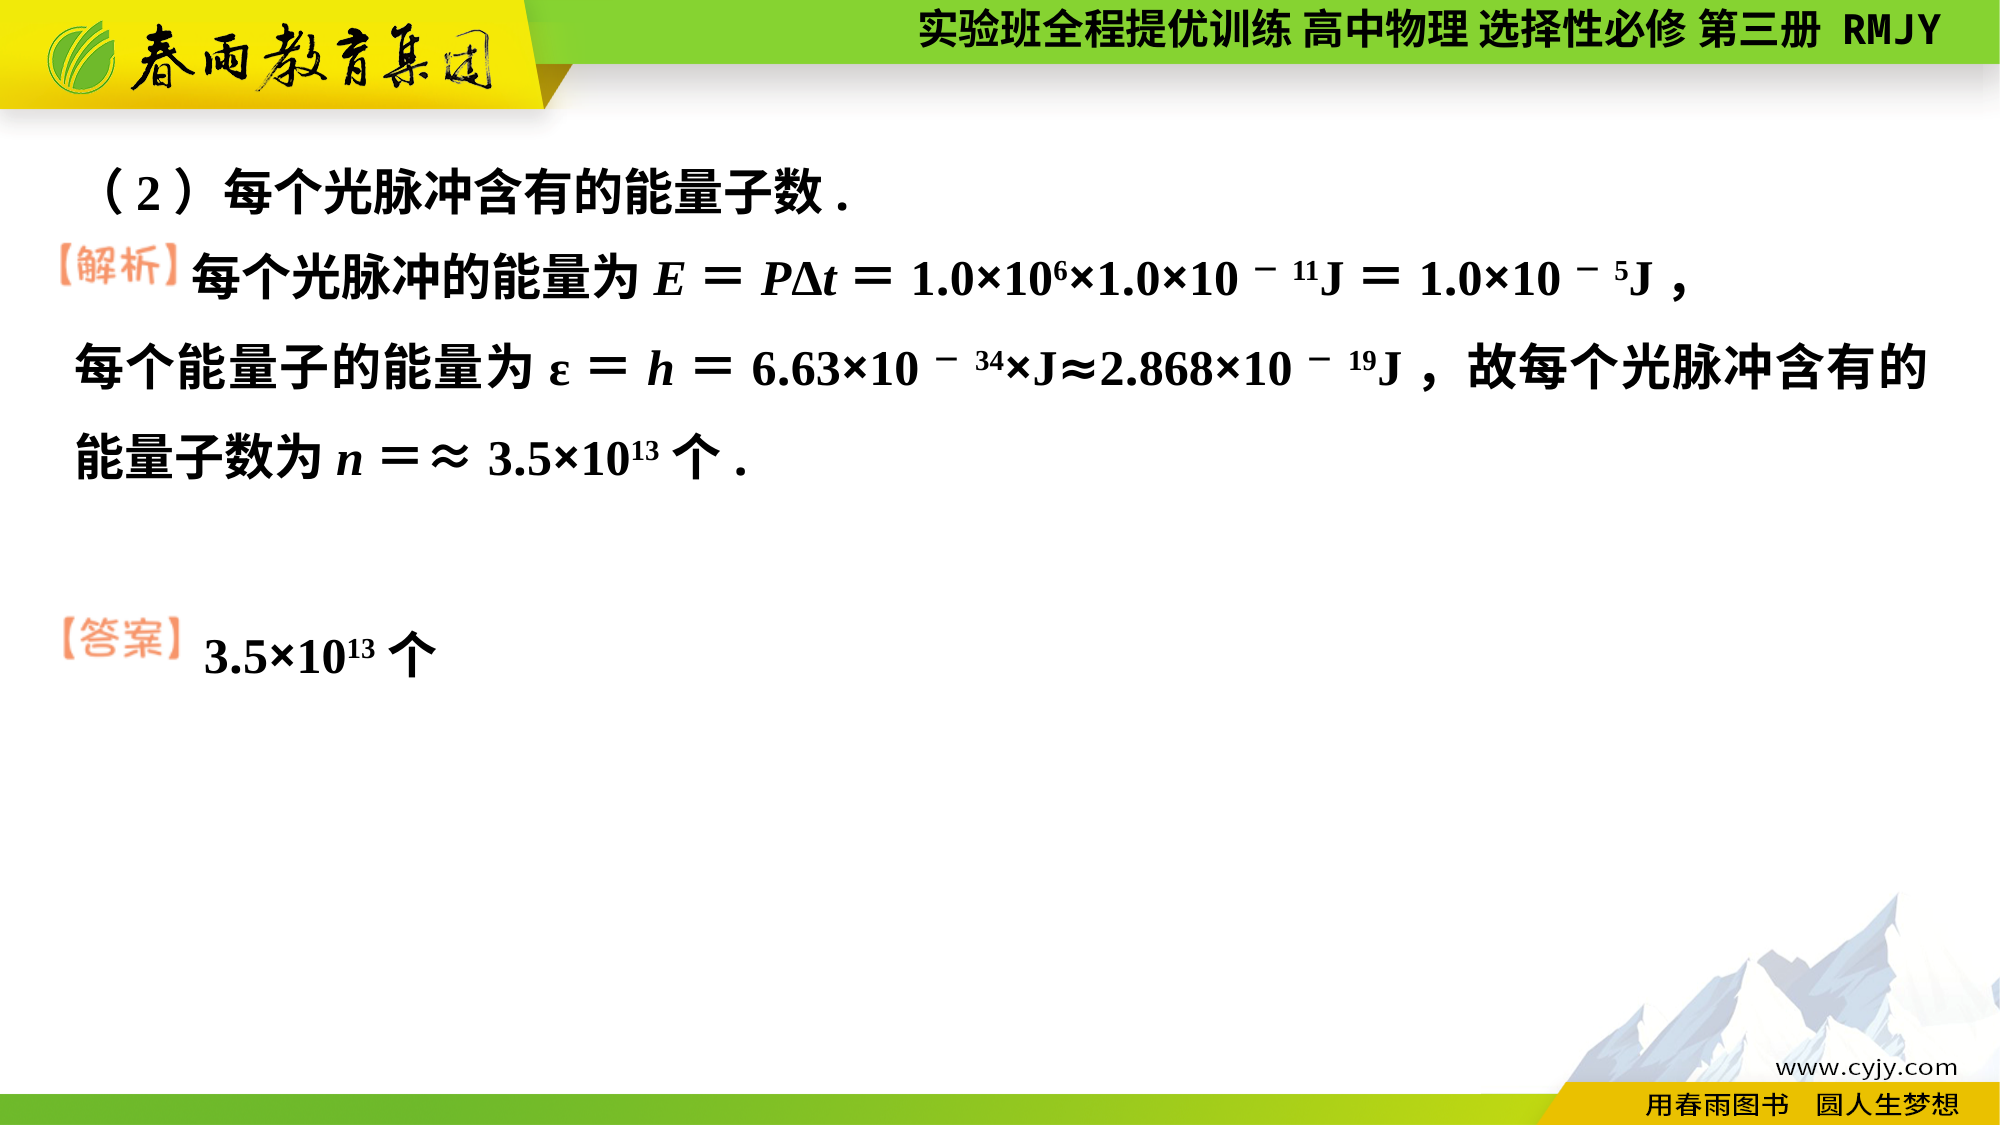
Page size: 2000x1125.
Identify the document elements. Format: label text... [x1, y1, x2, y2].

text_box 3.5×1013个 [59, 586, 563, 691]
picture [0, 0, 2000, 1125]
list （2）每个光脉冲含有的能量子数. [59, 122, 1944, 217]
